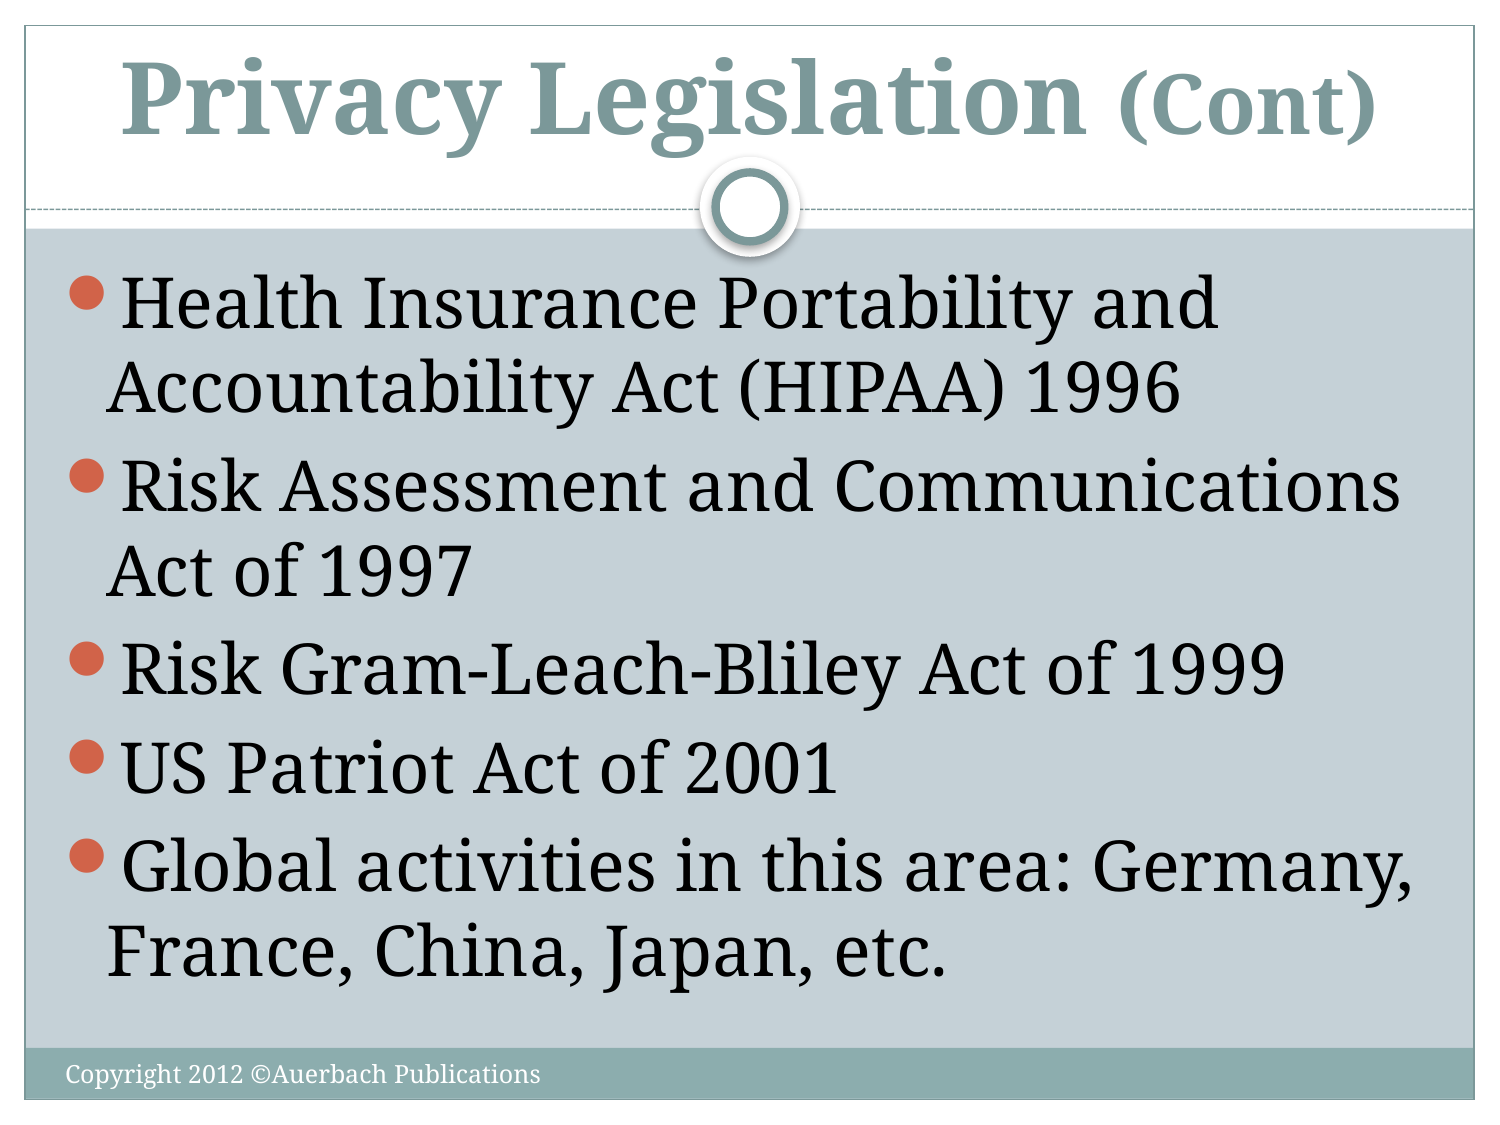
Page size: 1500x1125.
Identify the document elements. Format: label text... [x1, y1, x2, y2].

title Privacy Legislation (Cont) [49, 37, 1450, 163]
footer Copyright 2012 ©Auerbach Publications [50, 1051, 638, 1112]
list Health Insurance Portability and Accountability Act (HIPAA) 1996 Risk Assessment and Communications Act of 1997 Risk Gram-Leach-Bliley Act of 1999 US Patriot Act of 2001 Global activities in this area: Germany, France, China, Japan, etc. [49, 250, 1445, 1001]
